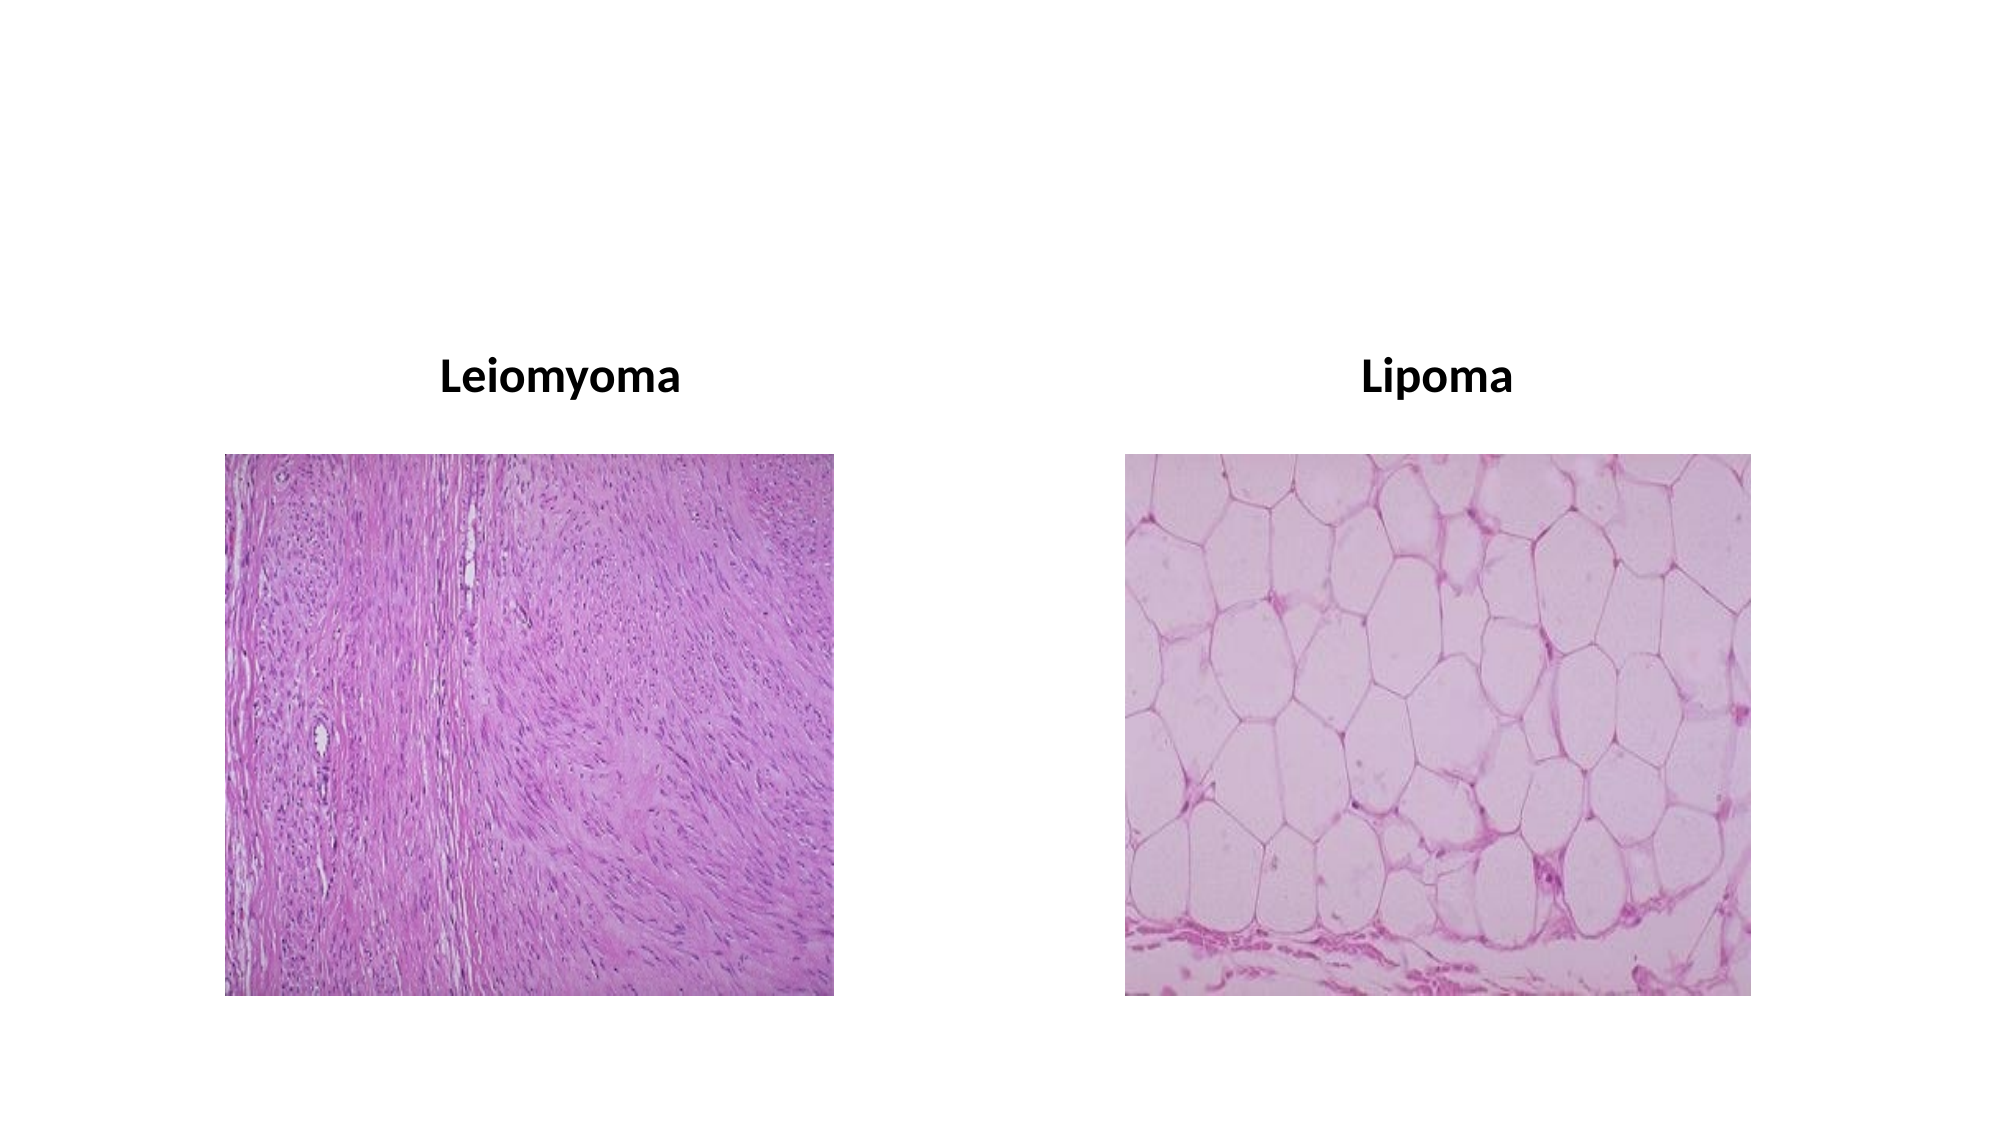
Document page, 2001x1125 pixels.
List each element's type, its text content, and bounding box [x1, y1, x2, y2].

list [225, 453, 834, 996]
list Leiomyoma [137, 275, 984, 411]
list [1125, 453, 1751, 996]
list Lipoma [1012, 275, 1863, 411]
